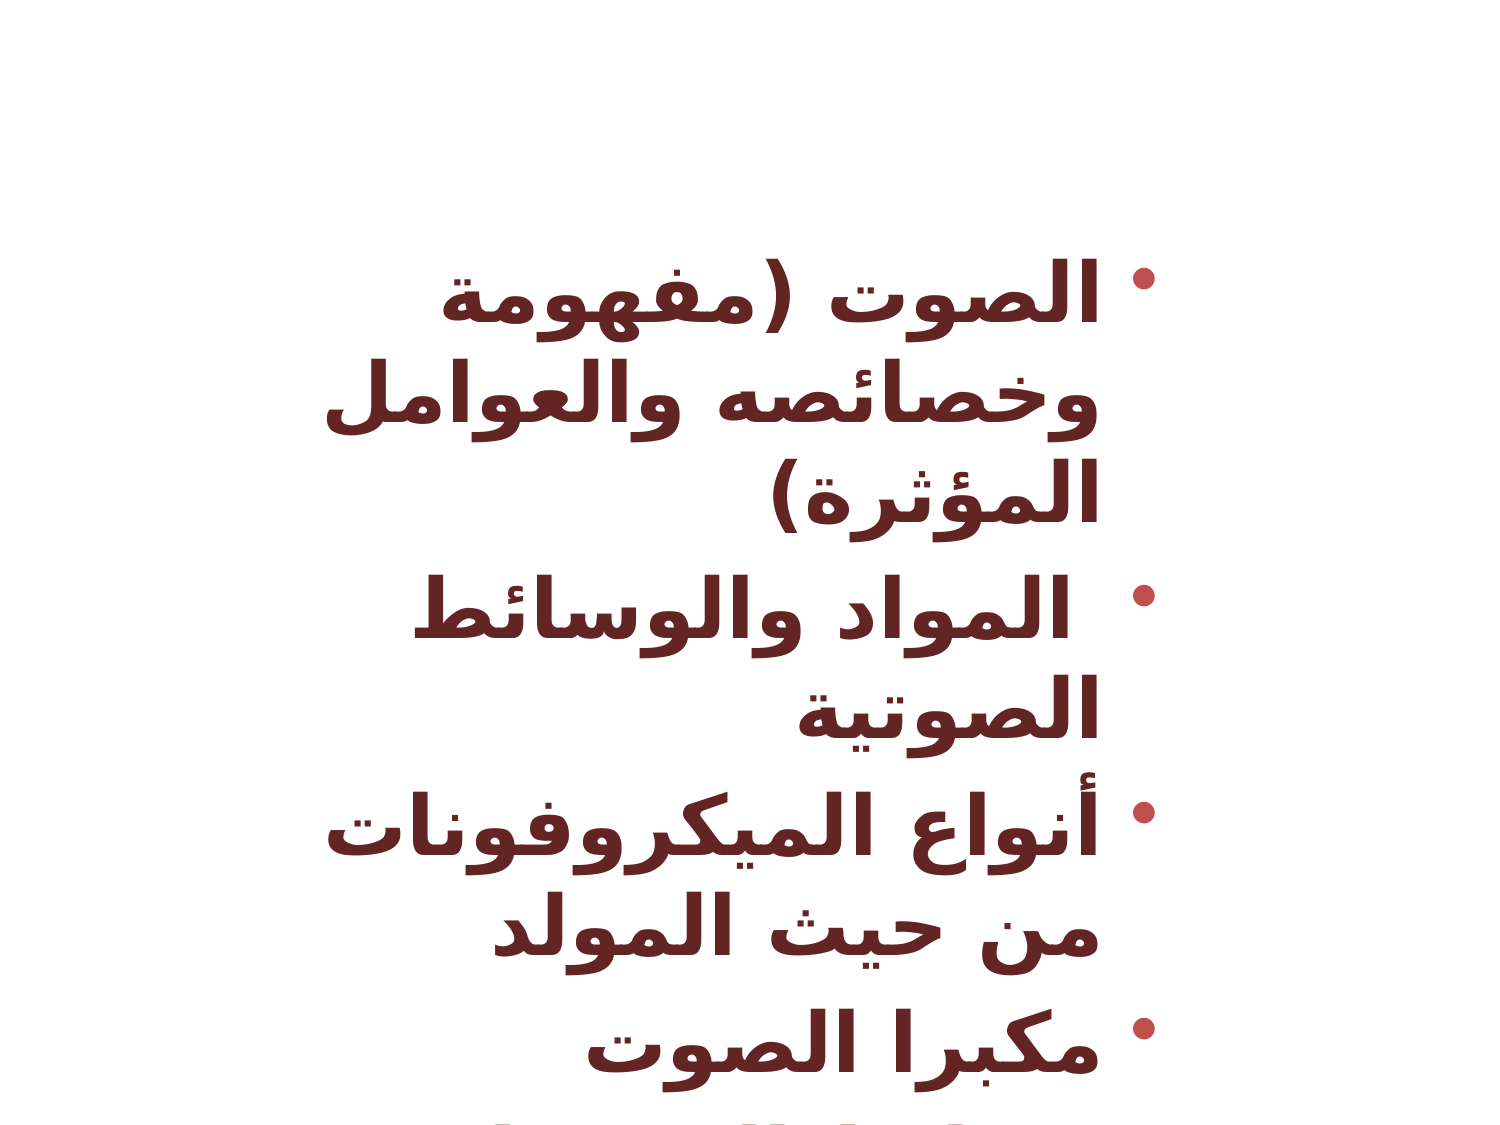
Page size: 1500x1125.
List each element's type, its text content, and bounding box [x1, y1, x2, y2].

text_box الصوت (مفهومة وخصائصه والعوامل المؤثرة) المواد والوسائط الصوتية أنواع الميكروفونات من حيث المولد مكبرا الصوت شرائط التسجيل [289, 231, 1176, 835]
